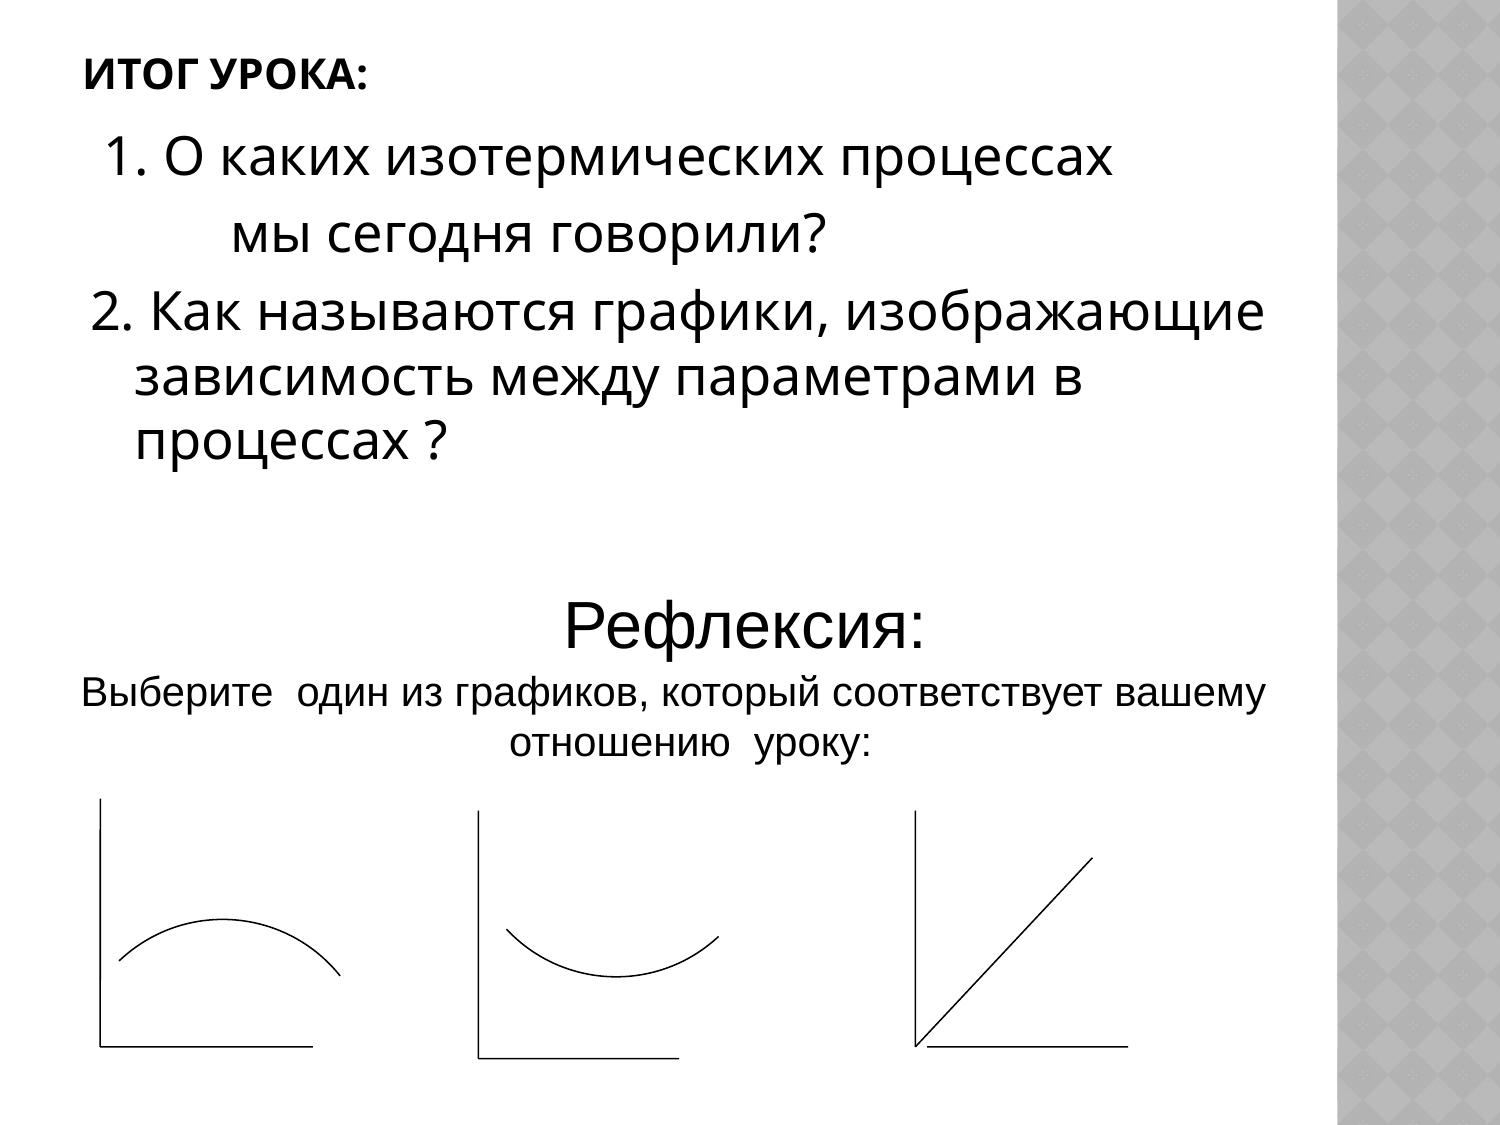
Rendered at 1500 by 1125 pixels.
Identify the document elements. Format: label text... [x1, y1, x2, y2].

text_box Рефлексия: [549, 574, 946, 656]
title Итог урока: [75, 45, 1425, 113]
text_box [119, 919, 341, 1070]
text_box [506, 826, 719, 977]
list 1. О каких изотермических процессах мы сегодня говорили? 2. Как называются графики, изображающие зависимость между параметрами в процессах ? [74, 113, 1426, 563]
text_box Выберите один из графиков, который соответствует вашему отношению уроку: [64, 656, 1294, 772]
